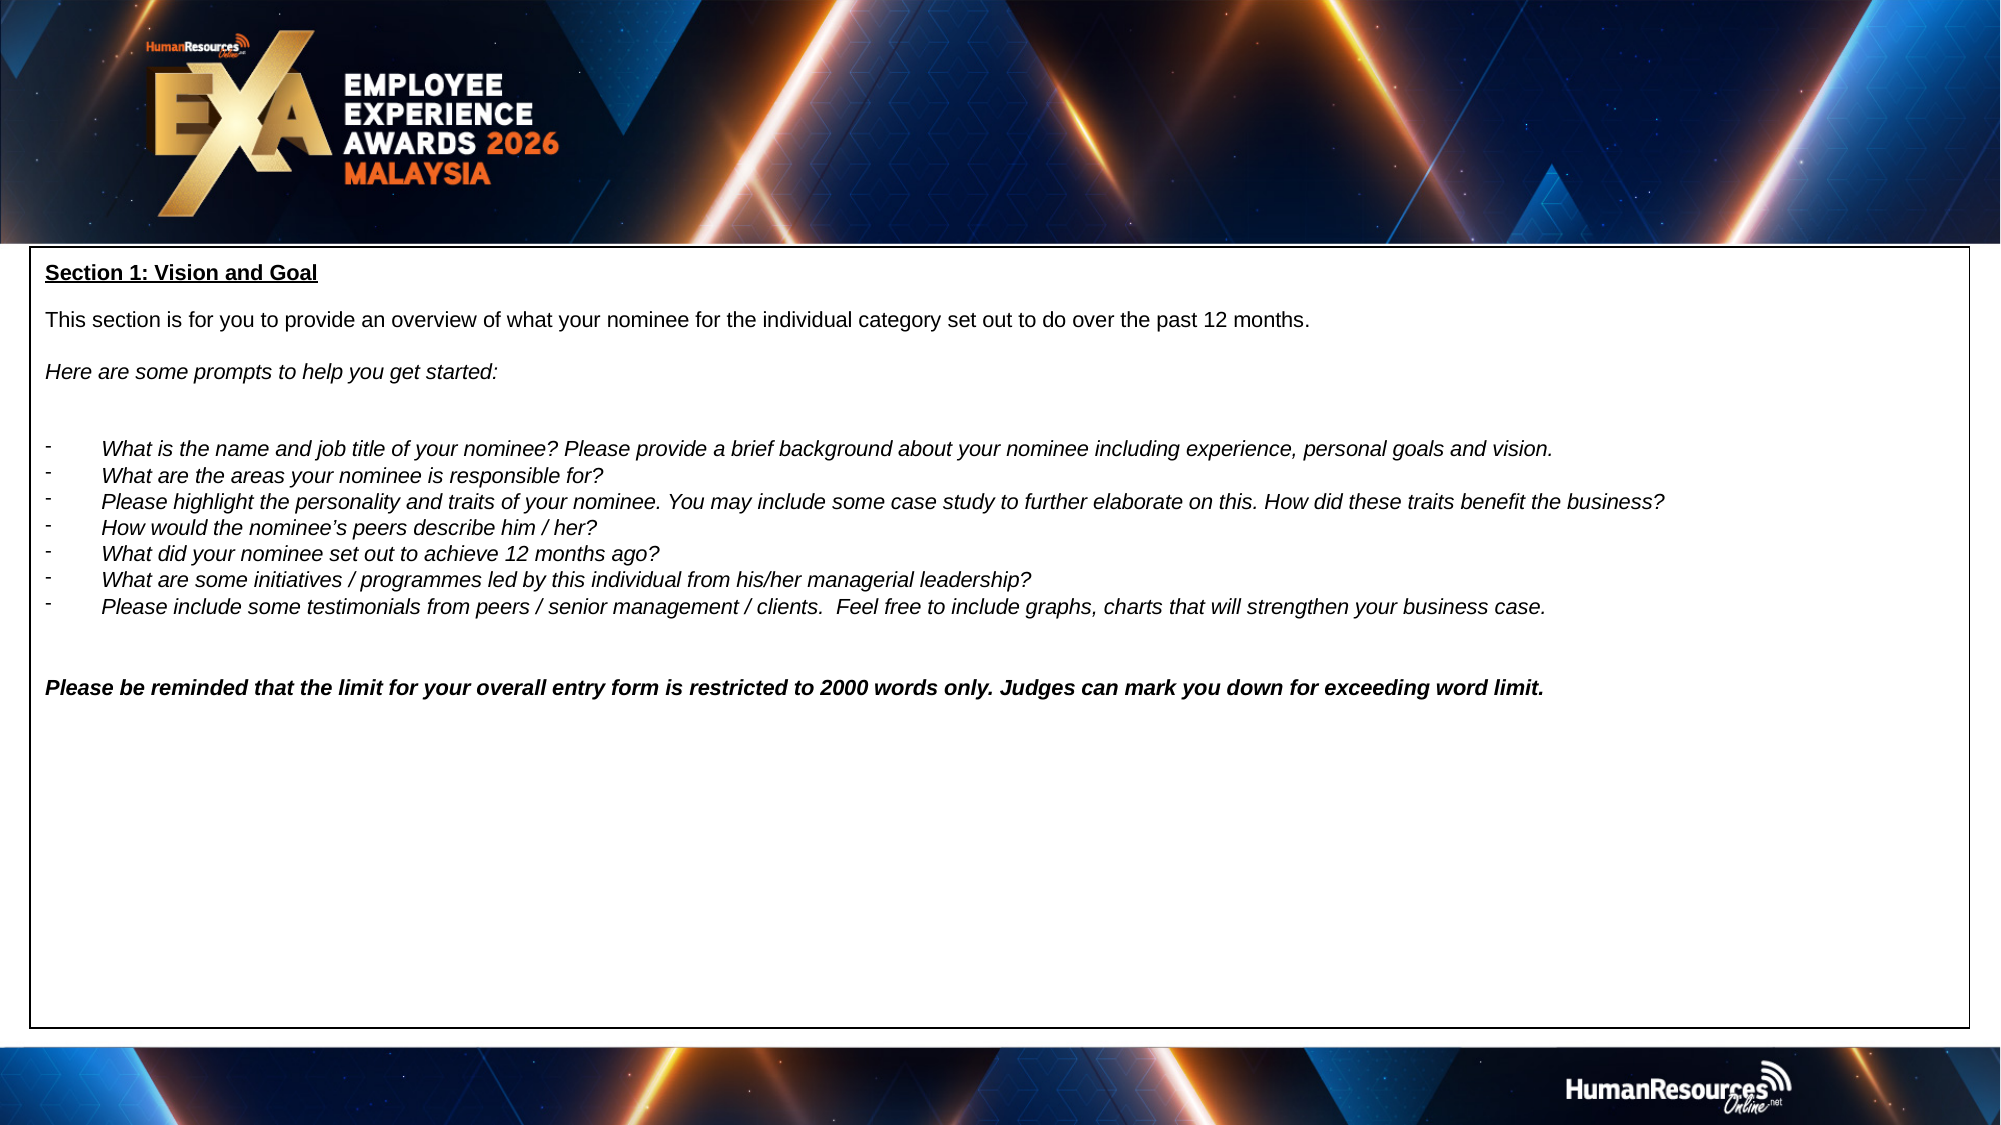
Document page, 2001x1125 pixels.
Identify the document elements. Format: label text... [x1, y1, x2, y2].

picture [0, 0, 2001, 1125]
text_box Section 1: Vision and Goal This section is for you to provide an overview of what your nominee for the individual category set out to do over the past 12 months. Here are some prompts to help you get started: What is the name and job title of your nominee? Please provide a brief background about your nominee including experience, personal goals and vision. What are the areas your nominee is responsible for? Please highlight the personality and traits of your nominee. You may include some case study to further elaborate on this. How did these traits benefit the business? How would the nominee’s peers describe him / her? What did your nominee set out to achieve 12 months ago? What are some initiatives / programmes led by this individual from his/her managerial leadership? Please include some testimonials from peers / senior management / clients. Feel free to include graphs, charts that will strengthen your business case. Please be reminded that the limit for your overall entry form is restricted to 2000 words only. Judges can mark you down for exceeding word limit. [30, 246, 1970, 1029]
